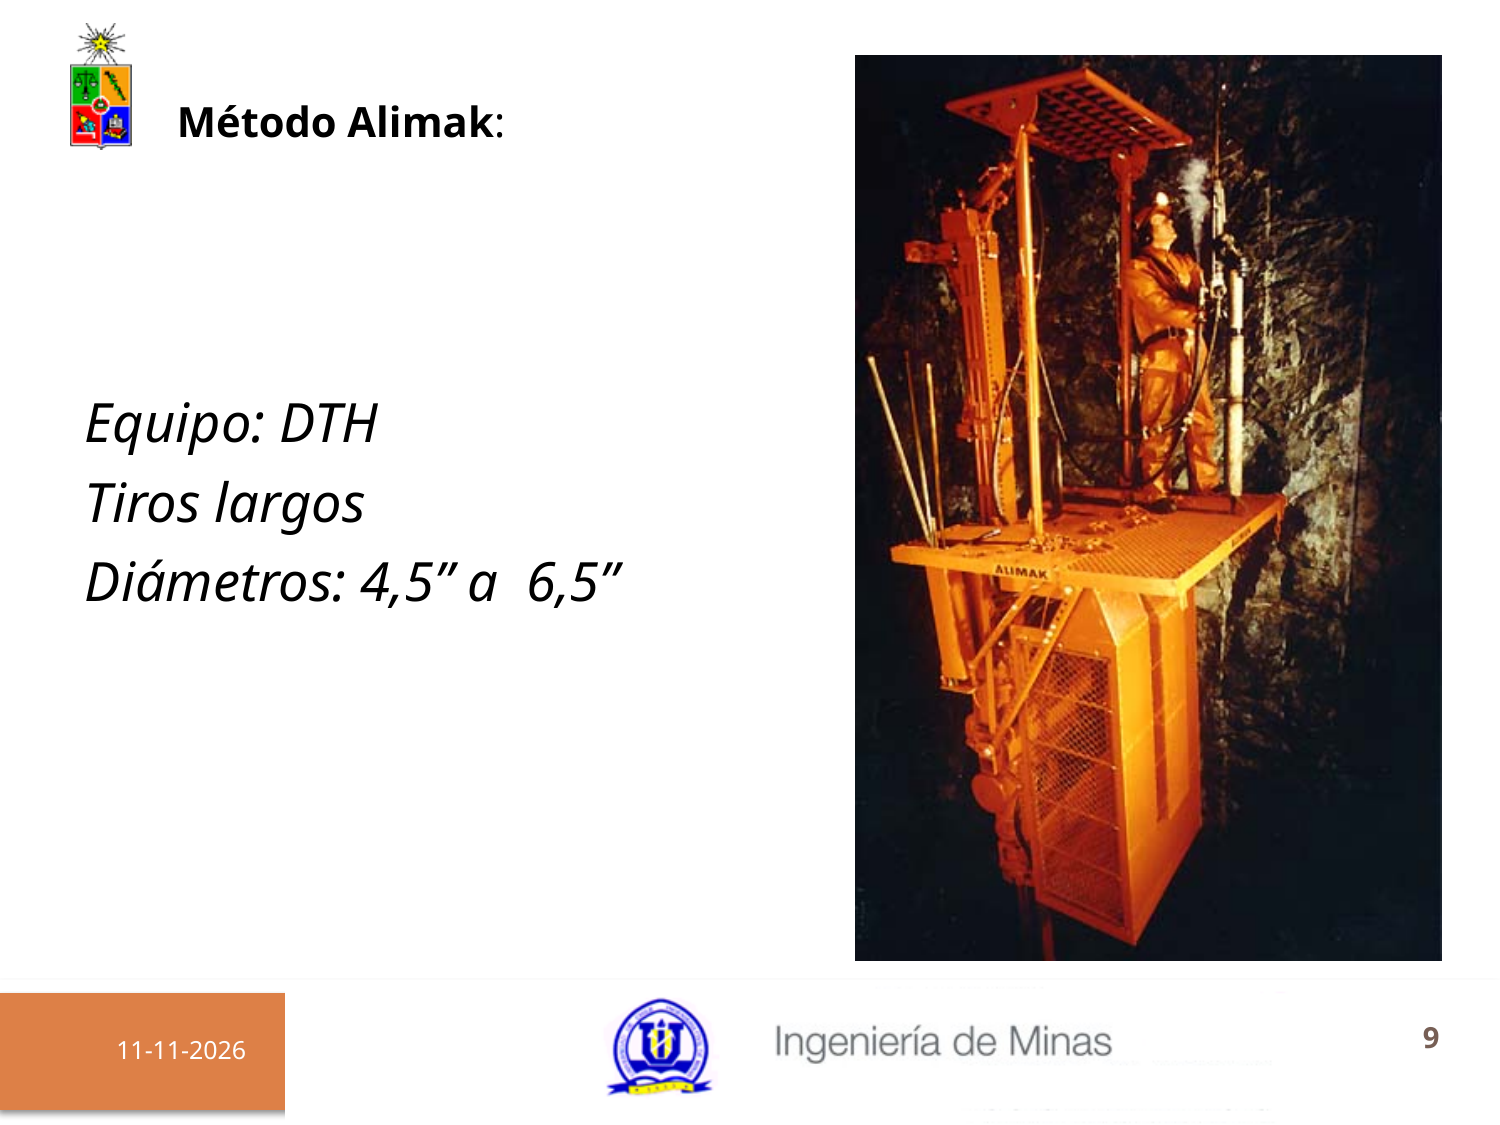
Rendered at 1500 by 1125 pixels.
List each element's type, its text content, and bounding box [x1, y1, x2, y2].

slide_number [12, 995, 279, 1108]
picture [285, 980, 1500, 1125]
picture [69, 23, 132, 151]
text_box Método Alimak: [140, 93, 849, 469]
text_box Equipo: DTH Tiros largos Diámetros: 4,5’’ a 6,5’’ [70, 374, 691, 706]
picture [855, 55, 1442, 961]
